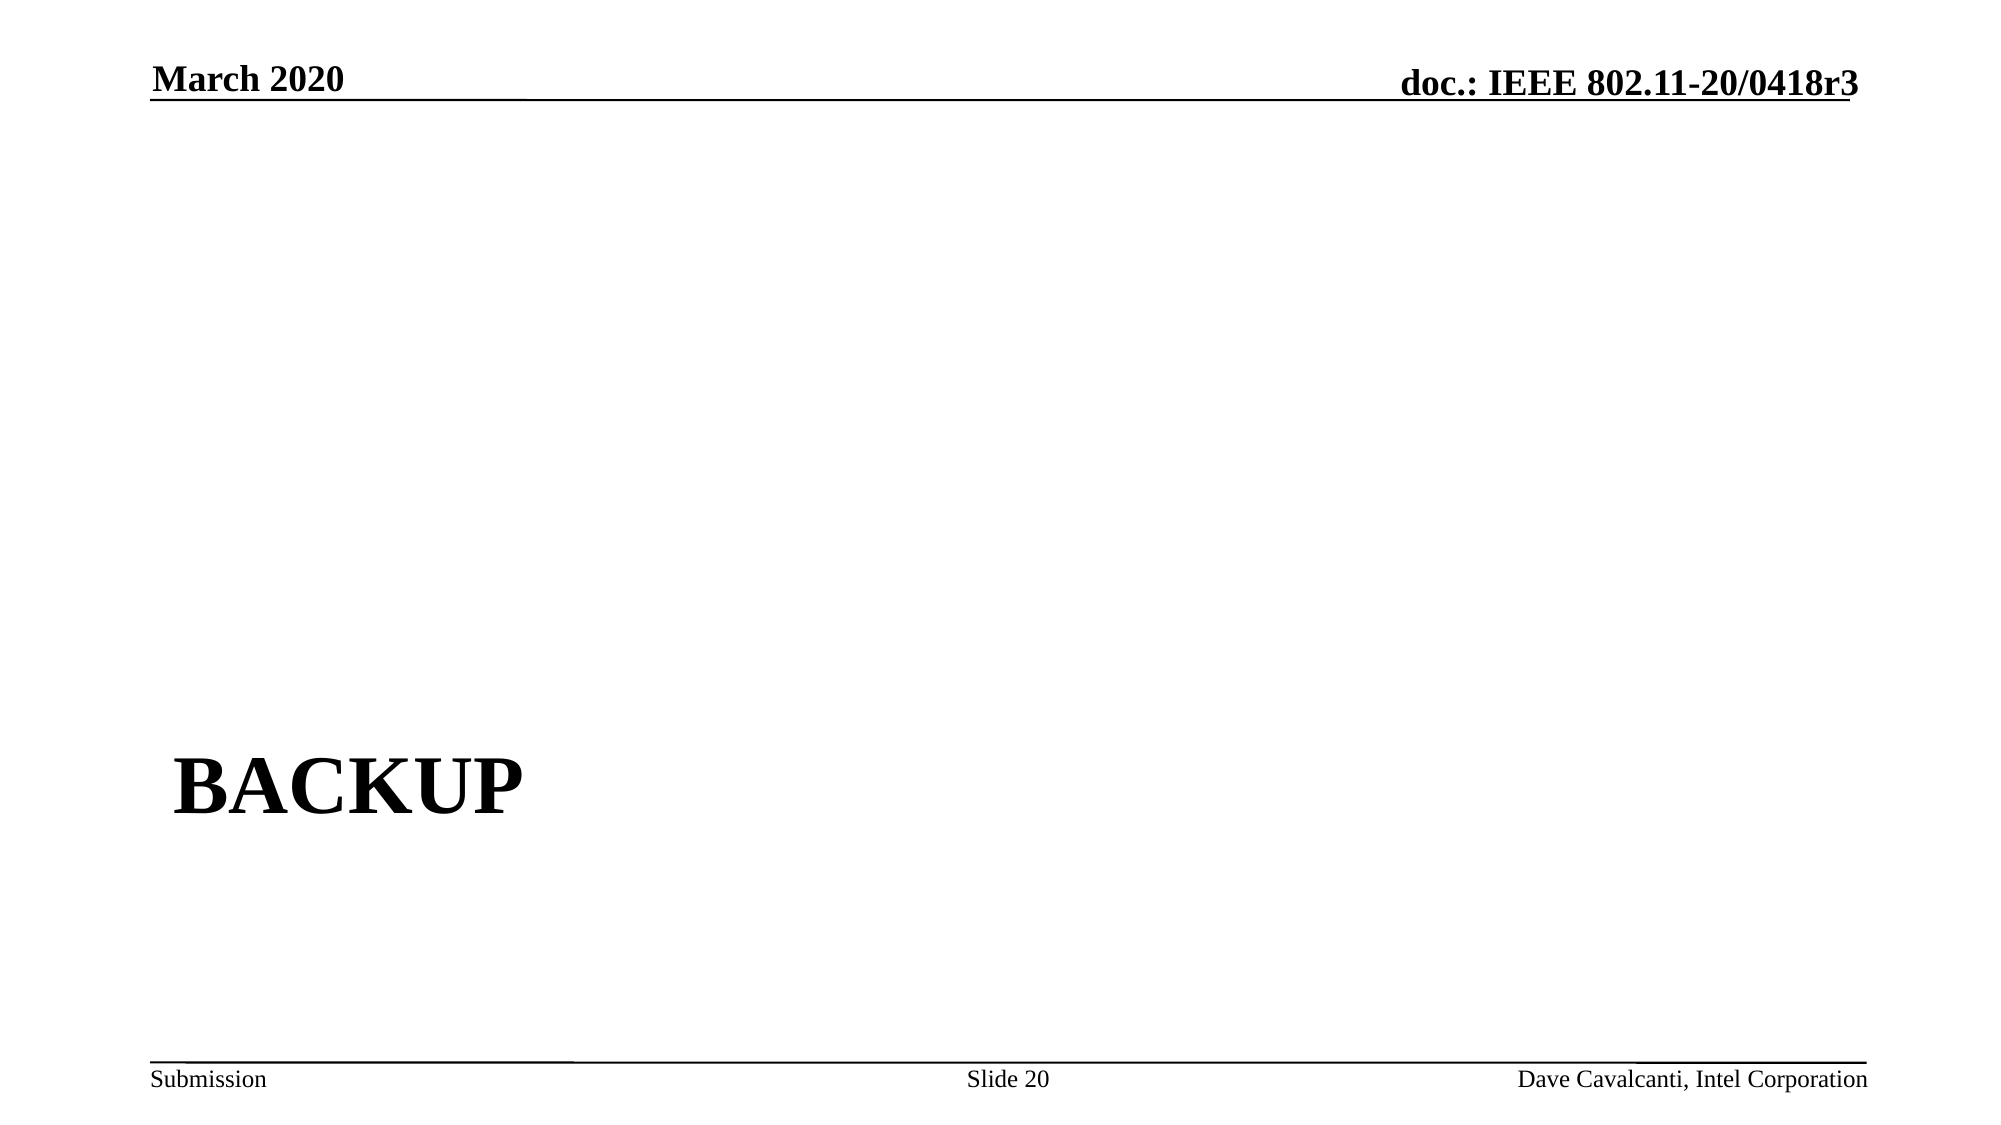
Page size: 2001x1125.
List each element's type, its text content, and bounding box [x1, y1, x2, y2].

footer Dave Cavalcanti, Intel Corporation [1171, 1061, 1869, 1093]
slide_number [152, 54, 563, 100]
title backup [157, 722, 1859, 947]
slide_number Slide 20 [950, 1061, 1067, 1123]
